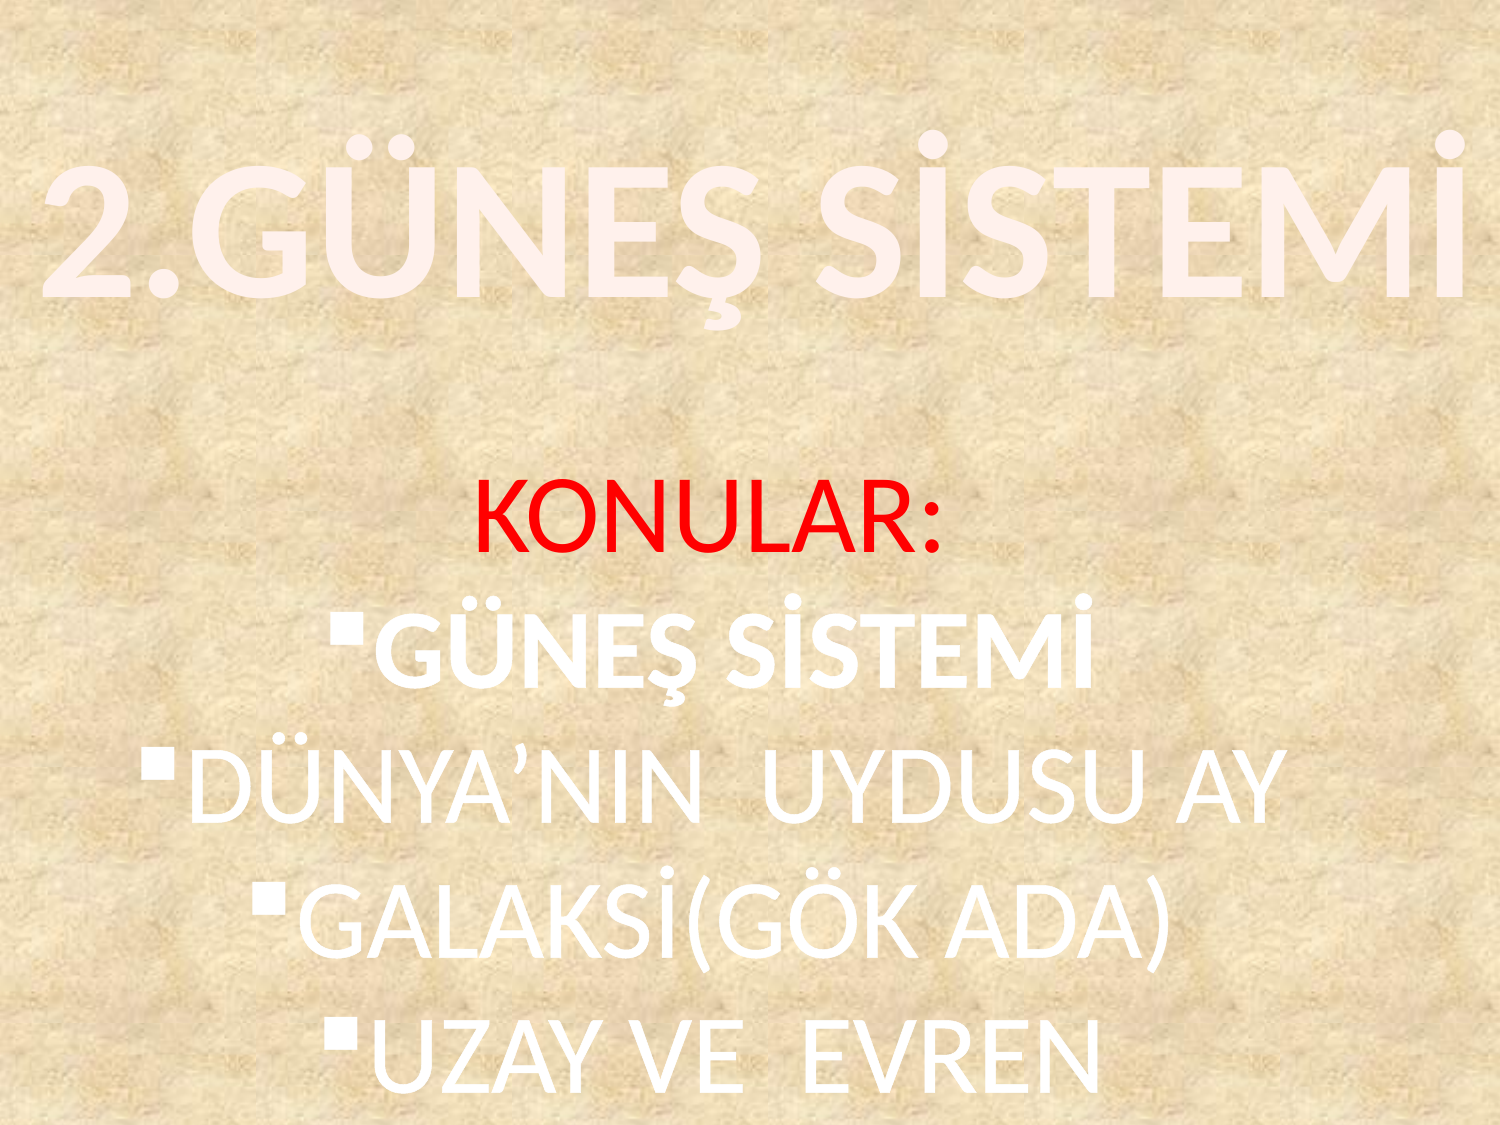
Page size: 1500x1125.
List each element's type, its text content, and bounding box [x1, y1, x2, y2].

picture [0, 0, 1500, 1125]
text_box 2.GÜNEŞ SİSTEMİ [21, 89, 1493, 345]
text_box KONULAR: GÜNEŞ SİSTEMİ DÜNYA’NIN UYDUSU AY GALAKSİ(GÖK ADA) UZAY VE EVREN [117, 432, 1303, 1125]
